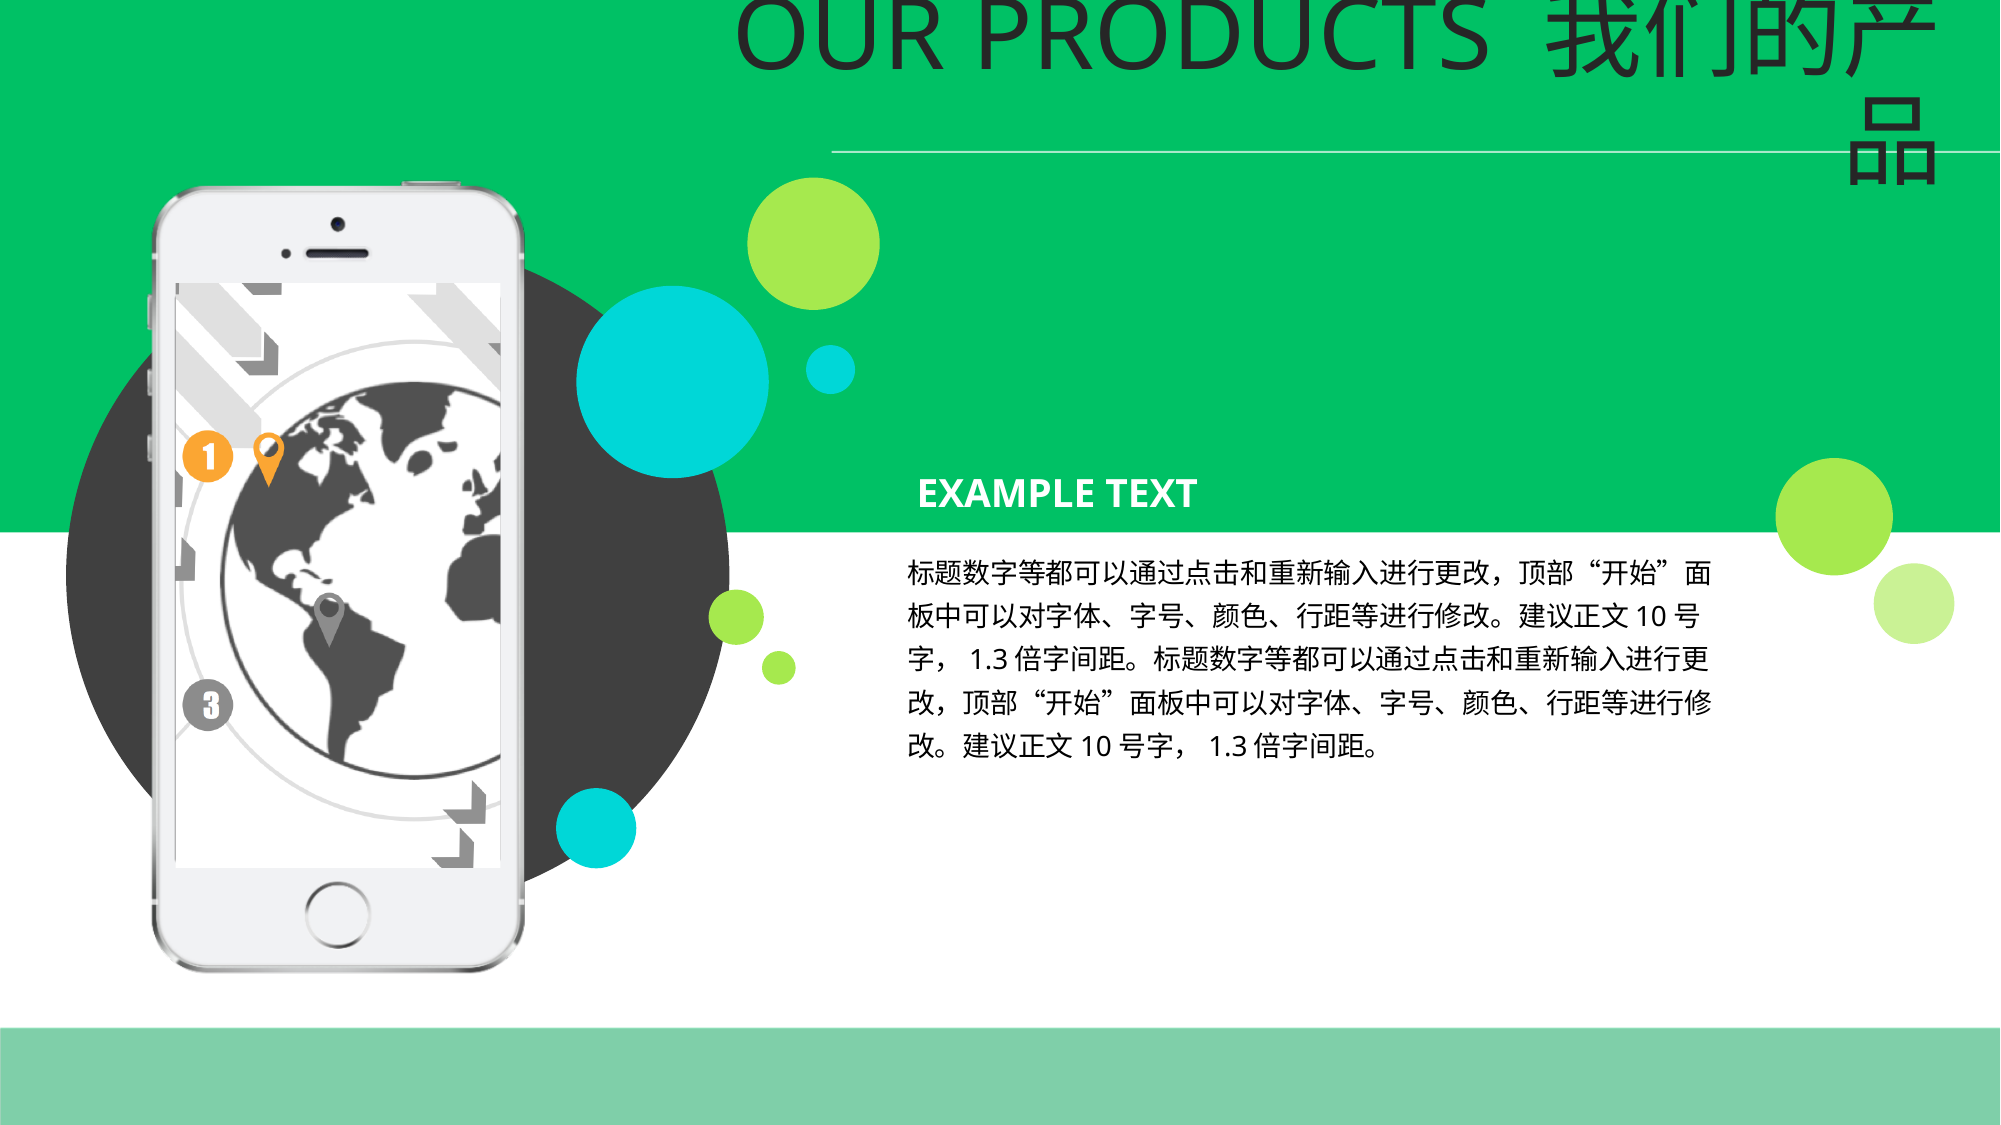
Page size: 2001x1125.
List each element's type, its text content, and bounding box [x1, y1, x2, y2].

text_box [747, 177, 880, 310]
text_box [1873, 563, 1955, 644]
text_box [1775, 458, 1893, 576]
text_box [892, 437, 1732, 816]
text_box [112, 144, 544, 1007]
text_box [0, 1027, 2000, 1125]
text_box [556, 788, 637, 869]
list OUR PRODUCTS 我们的产品 [666, 29, 1958, 152]
text_box [576, 285, 769, 479]
text_box [761, 651, 796, 685]
text_box [544, 277, 730, 873]
text_box [806, 345, 856, 395]
text_box [66, 406, 112, 744]
text_box [708, 589, 764, 645]
